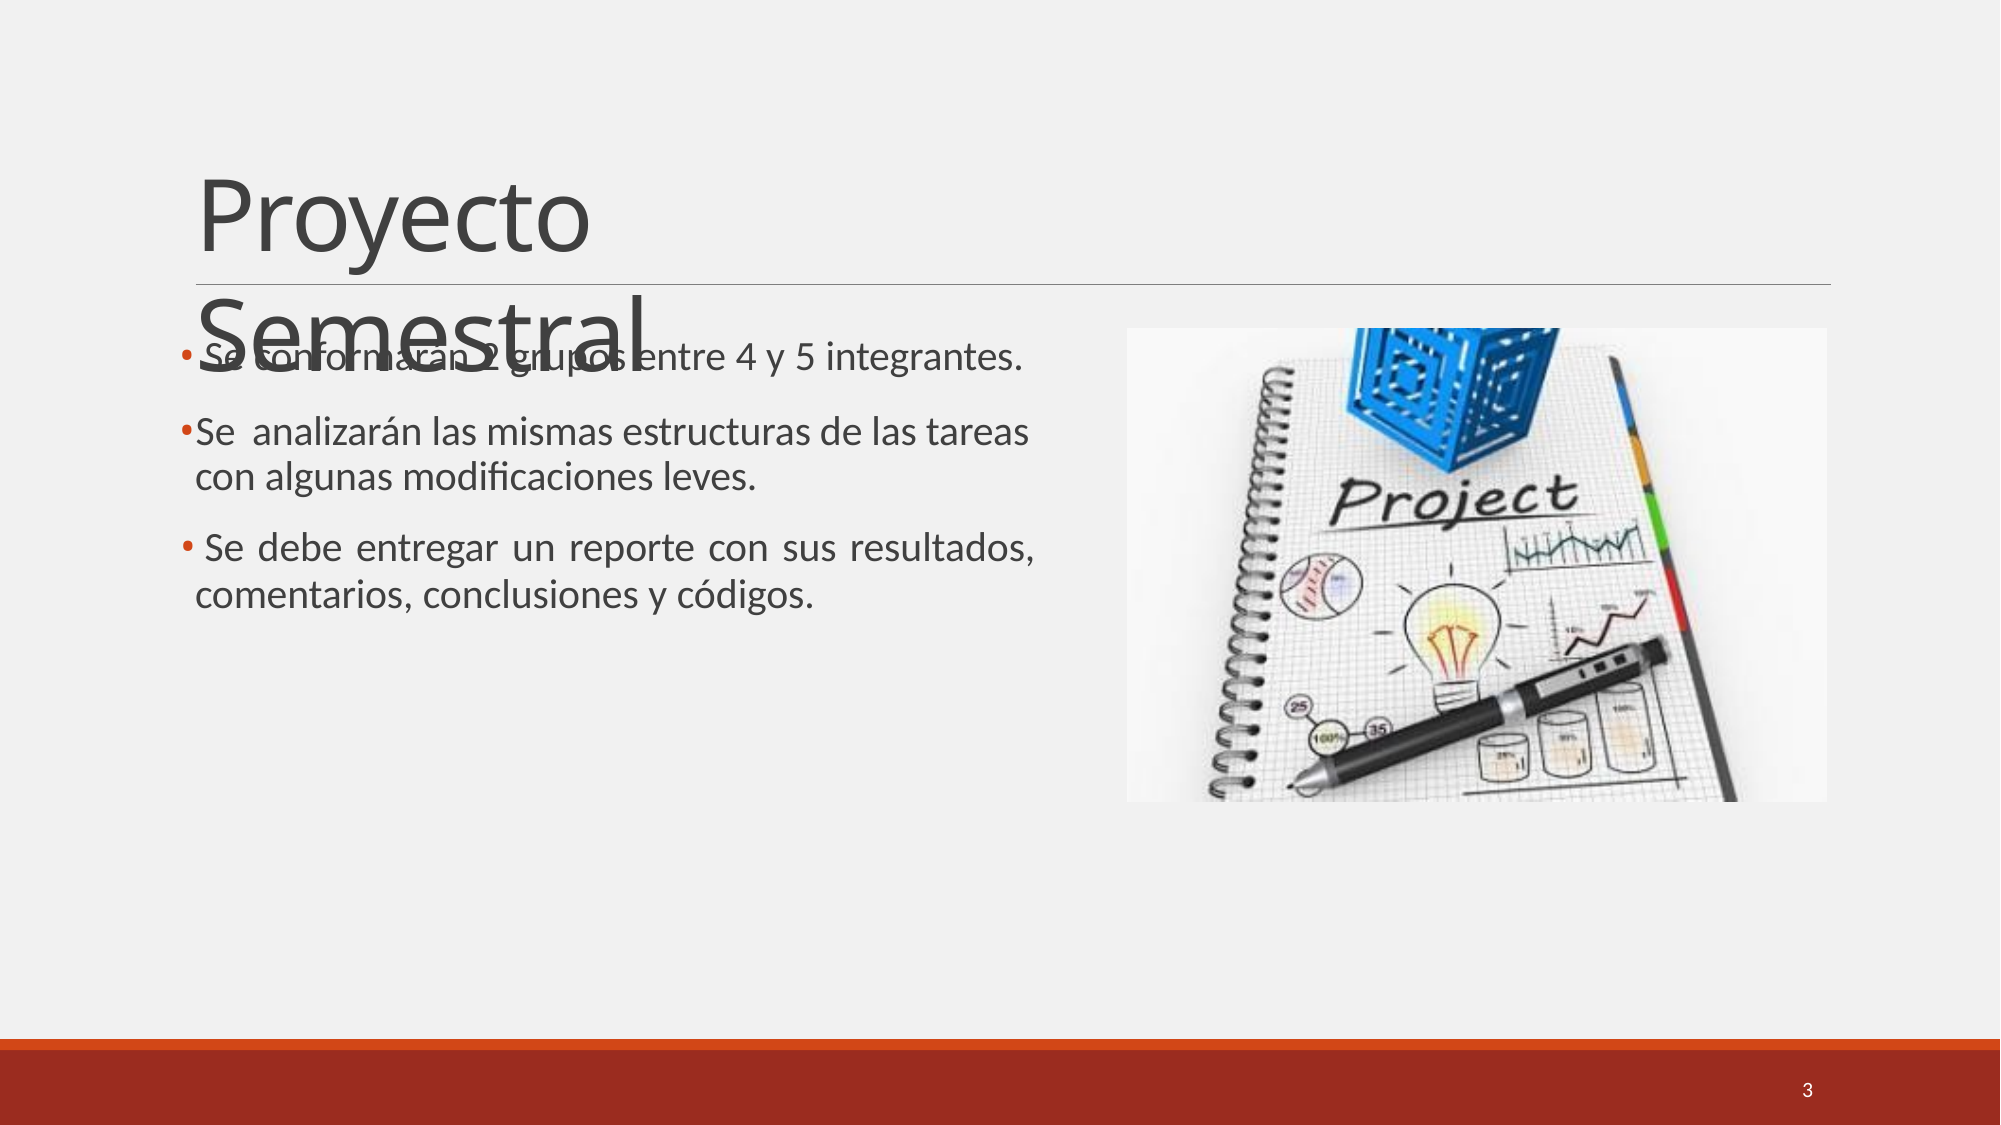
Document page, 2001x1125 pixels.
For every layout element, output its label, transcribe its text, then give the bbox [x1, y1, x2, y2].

title Proyecto Semestral [192, 149, 950, 302]
text_box Se conformarán 2 grupos entre 4 y 5 integrantes. Se analizarán las mismas estructuras de las tareas con algunas modificaciones leves. Se debe entregar un reporte con sus resultados, comentarios, conclusiones y códigos. [177, 302, 1043, 618]
slide_number 3 [1795, 1077, 1831, 1125]
picture [1127, 328, 1827, 802]
